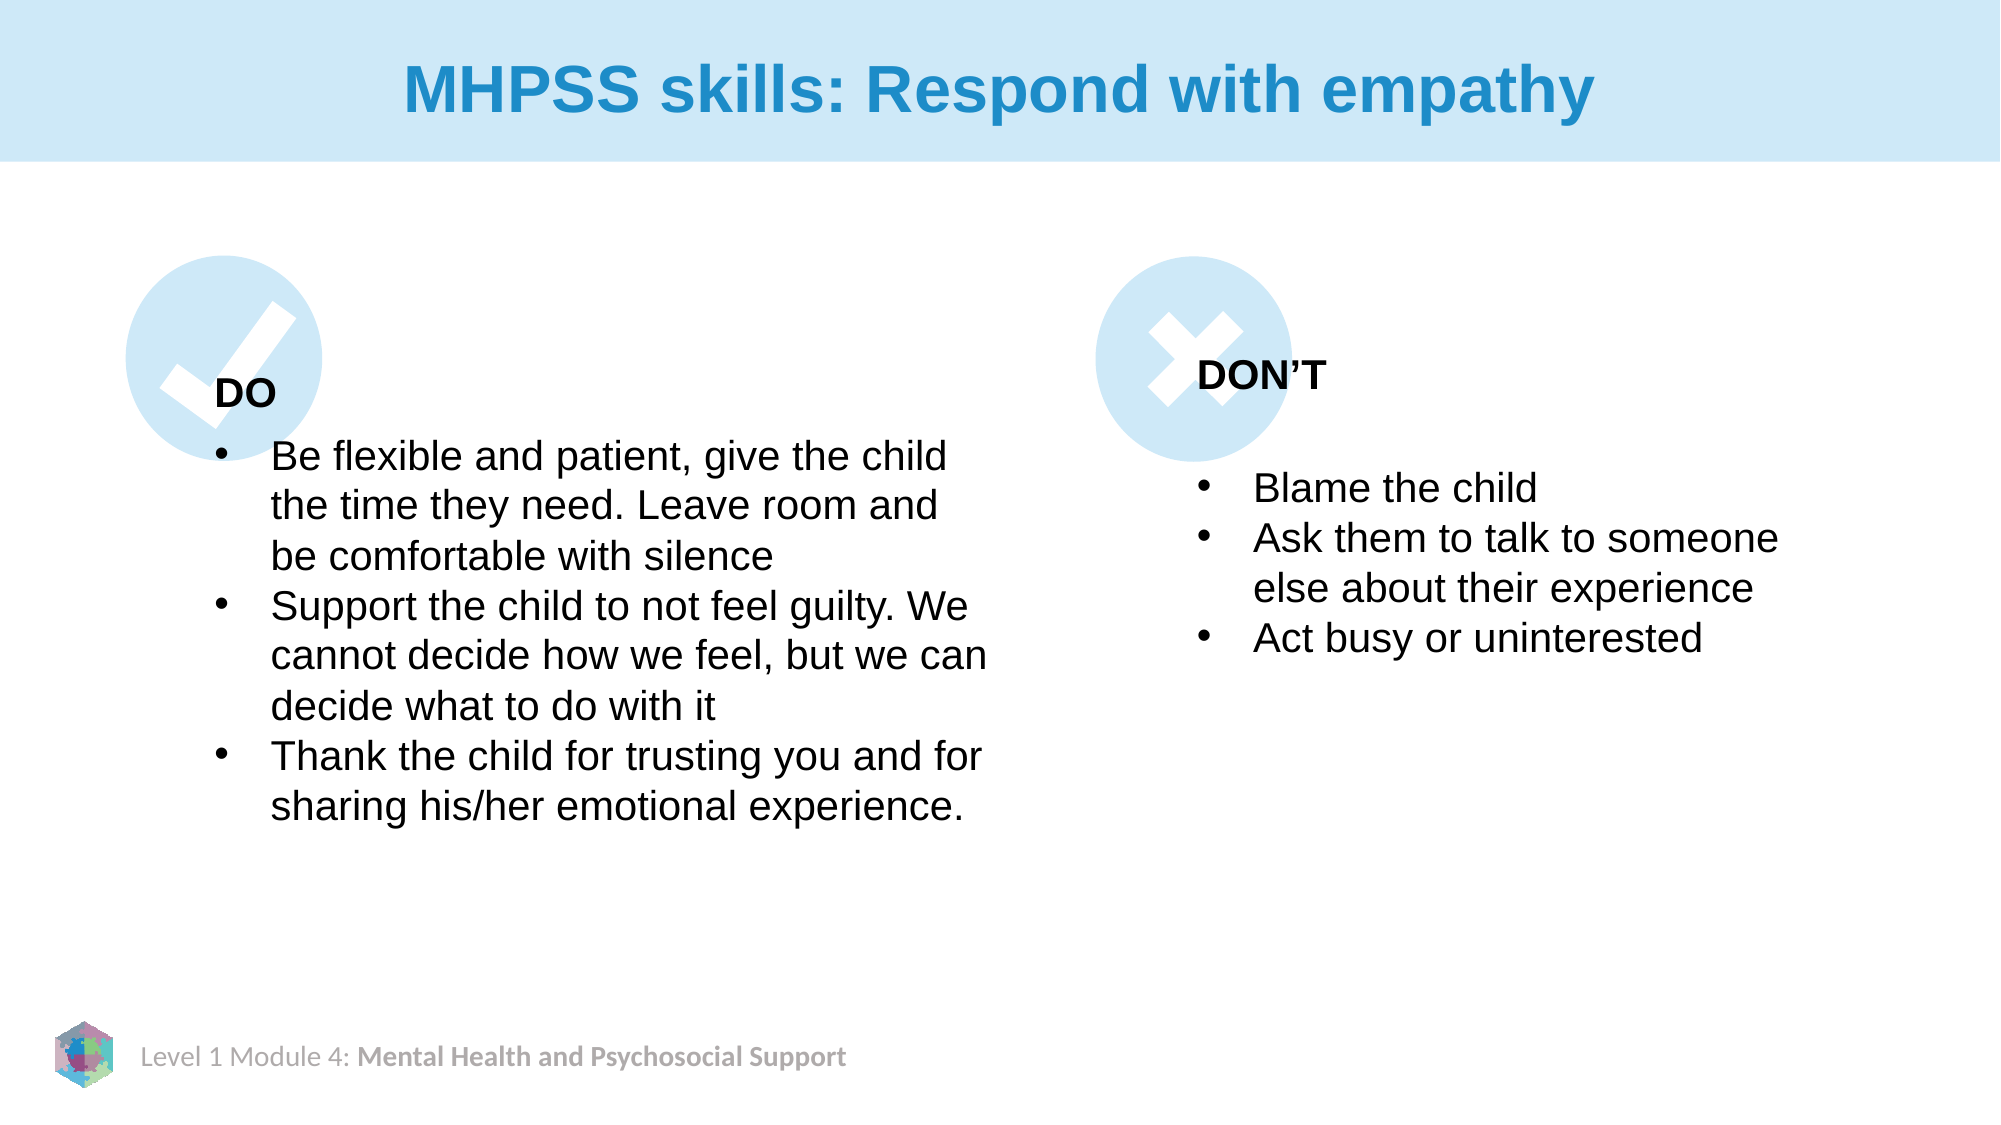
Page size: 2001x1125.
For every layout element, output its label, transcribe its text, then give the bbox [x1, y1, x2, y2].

text_box DON’T Blame the child Ask them to talk to someone else about their experience Act busy or uninterested [1181, 340, 1853, 668]
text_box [1095, 256, 1293, 462]
text_box DO Be flexible and patient, give the child the time they need. Leave room and be comfortable with silence Support the child to not feel guilty. We cannot decide how we feel, but we can decide what to do with it Thank the child for trusting you and for sharing his/her emotional experience. [199, 358, 1004, 836]
picture [55, 1021, 113, 1088]
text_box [125, 255, 323, 461]
title MHPSS skills: Respond with empathy [137, 19, 1863, 163]
